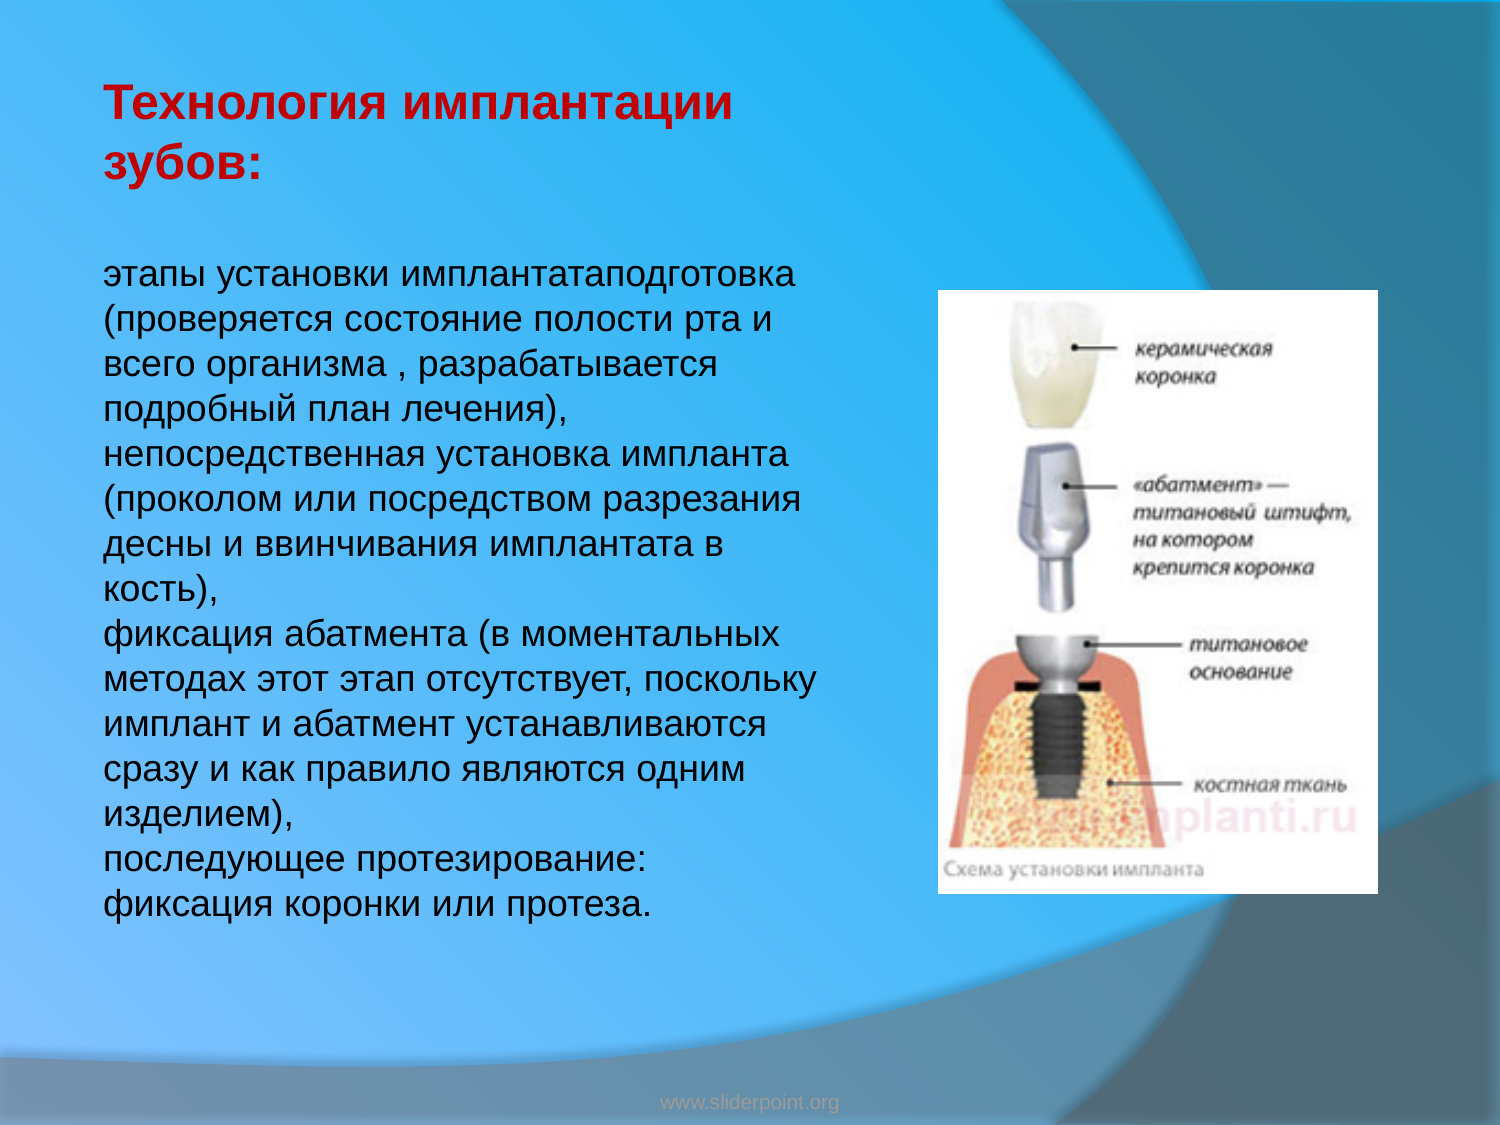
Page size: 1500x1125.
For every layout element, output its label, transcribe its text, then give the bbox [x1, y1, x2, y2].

footer www.sliderpoint.org [512, 1053, 988, 1114]
text_box Технология имплантации зубов: этапы установки имплантатаподготовка (проверяется состояние полости рта и всего организма , разрабатывается подробный план лечения), непосредственная установка импланта (проколом или посредством разрезания десны и ввинчивания имплантата в кость), фиксация абатмента (в моментальных методах этот этап отсутствует, поскольку имплант и абатмент устанавливаются сразу и как правило являются одним изделием), последующее протезирование: фиксация коронки или протеза. [88, 61, 839, 932]
picture [938, 290, 1378, 894]
